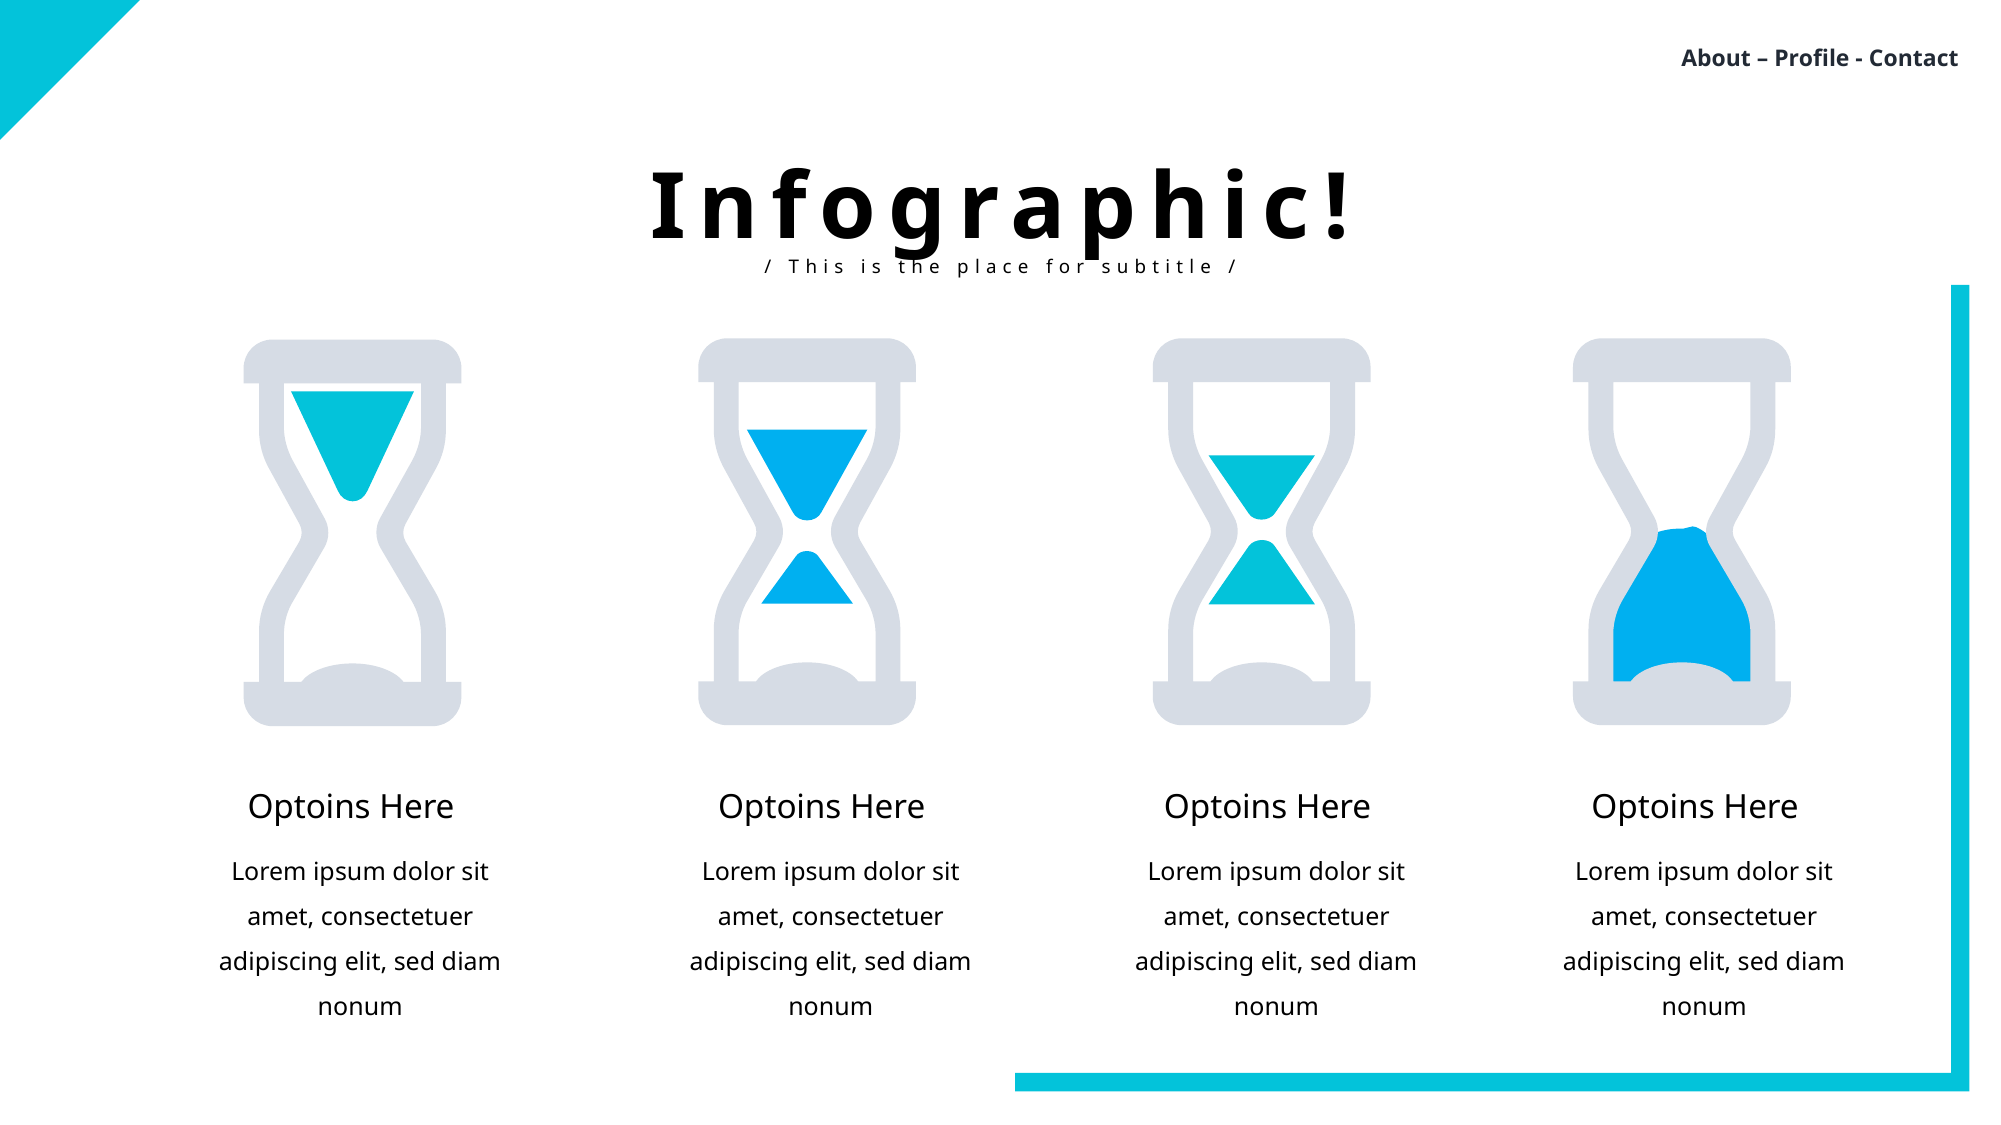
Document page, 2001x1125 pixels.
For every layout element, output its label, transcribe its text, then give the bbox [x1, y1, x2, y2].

text_box Optoins Here [232, 777, 470, 833]
text_box [746, 429, 868, 521]
text_box [761, 551, 853, 604]
text_box [1208, 539, 1315, 605]
text_box [1152, 338, 1371, 726]
text_box [0, 0, 142, 142]
text_box Optoins Here [1149, 777, 1387, 833]
text_box [243, 339, 462, 727]
text_box Lorem ipsum dolor sit amet, consectetuer adipiscing elit, sed diam nonum [1535, 833, 1874, 1028]
text_box Lorem ipsum dolor sit amet, consectetuer adipiscing elit, sed diam nonum [191, 833, 530, 1028]
text_box Lorem ipsum dolor sit amet, consectetuer adipiscing elit, sed diam nonum [1107, 833, 1446, 1028]
text_box Optoins Here [703, 777, 941, 833]
text_box [698, 338, 916, 726]
text_box Lorem ipsum dolor sit amet, consectetuer adipiscing elit, sed diam nonum [661, 833, 1000, 1028]
text_box Optoins Here [1576, 777, 1814, 833]
text_box [1572, 338, 1791, 726]
text_box [1614, 526, 1750, 681]
text_box [1014, 284, 1970, 1092]
text_box [1208, 455, 1315, 520]
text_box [613, 140, 1387, 285]
text_box [291, 391, 414, 502]
text_box About – Profile - Contact [1557, 29, 1989, 85]
